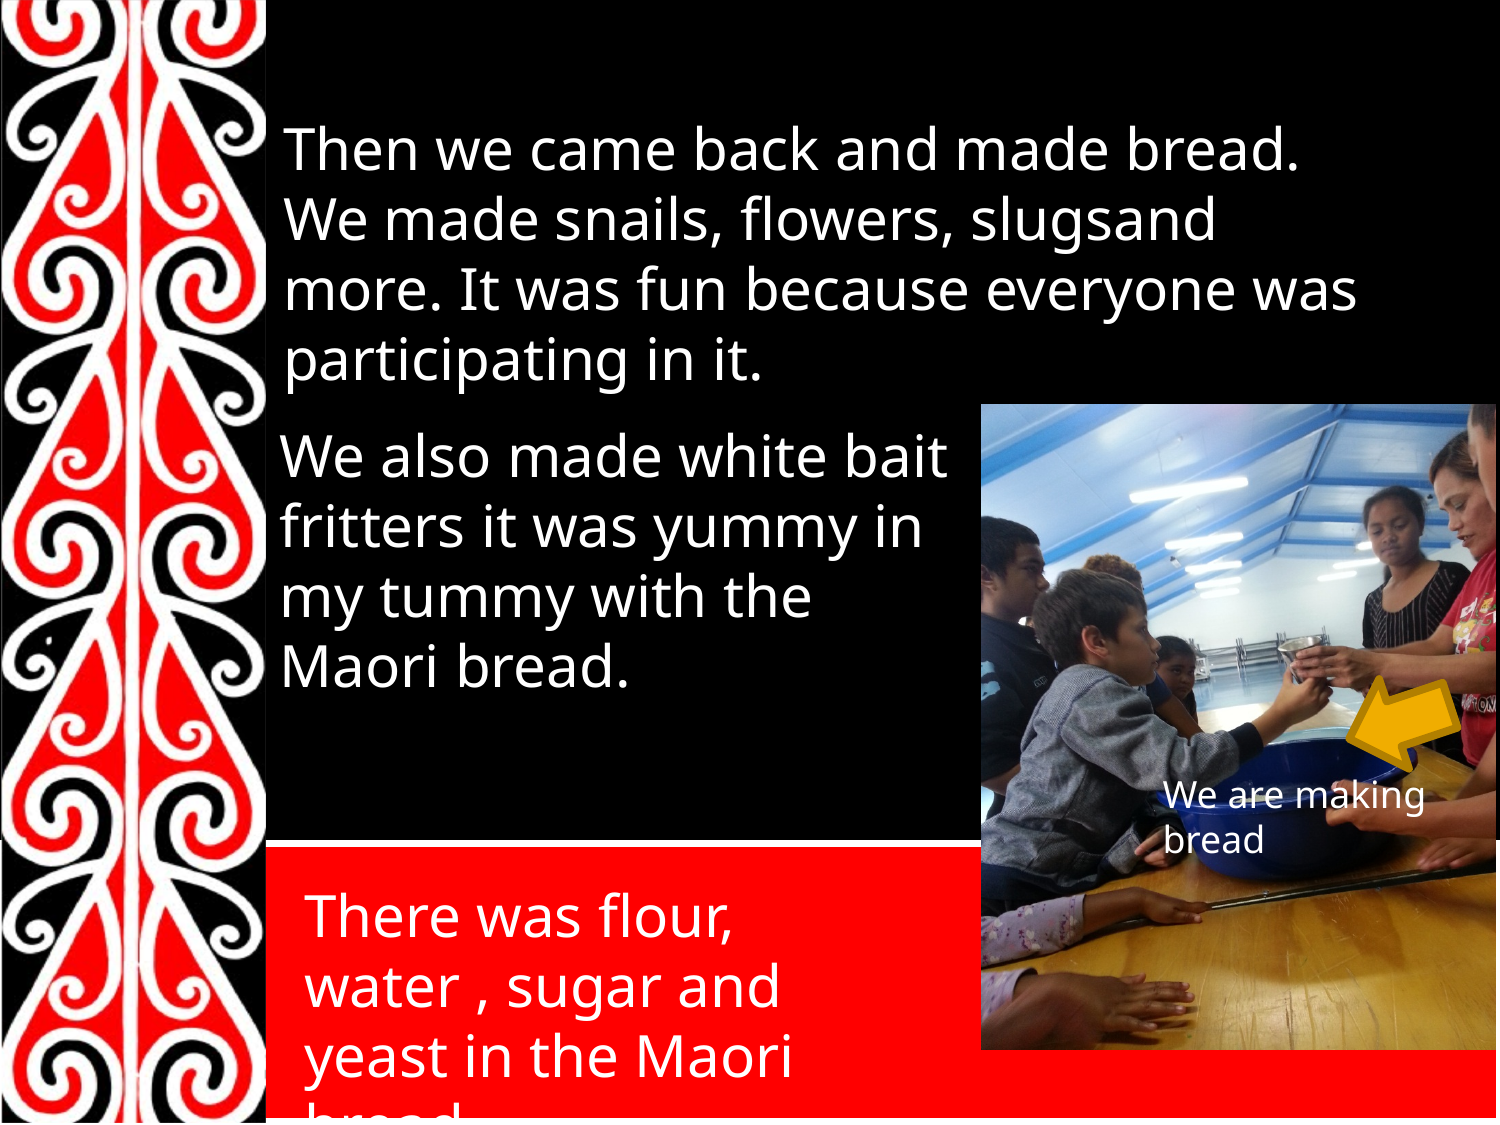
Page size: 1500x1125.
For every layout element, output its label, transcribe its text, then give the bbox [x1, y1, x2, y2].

picture [0, 1, 695, 1122]
text_box [0, 840, 1500, 1125]
picture [981, 404, 1496, 1050]
text_box Then we came back and made bread. We made snails, flowers, slugsand more. It was fun because everyone was participating in it. [268, 104, 1379, 400]
text_box We also made white bait fritters it was yummy in my tummy with the Maori bread. [265, 412, 974, 707]
text_box There was flour, water , sugar and yeast in the Maori bread. [289, 872, 951, 1125]
